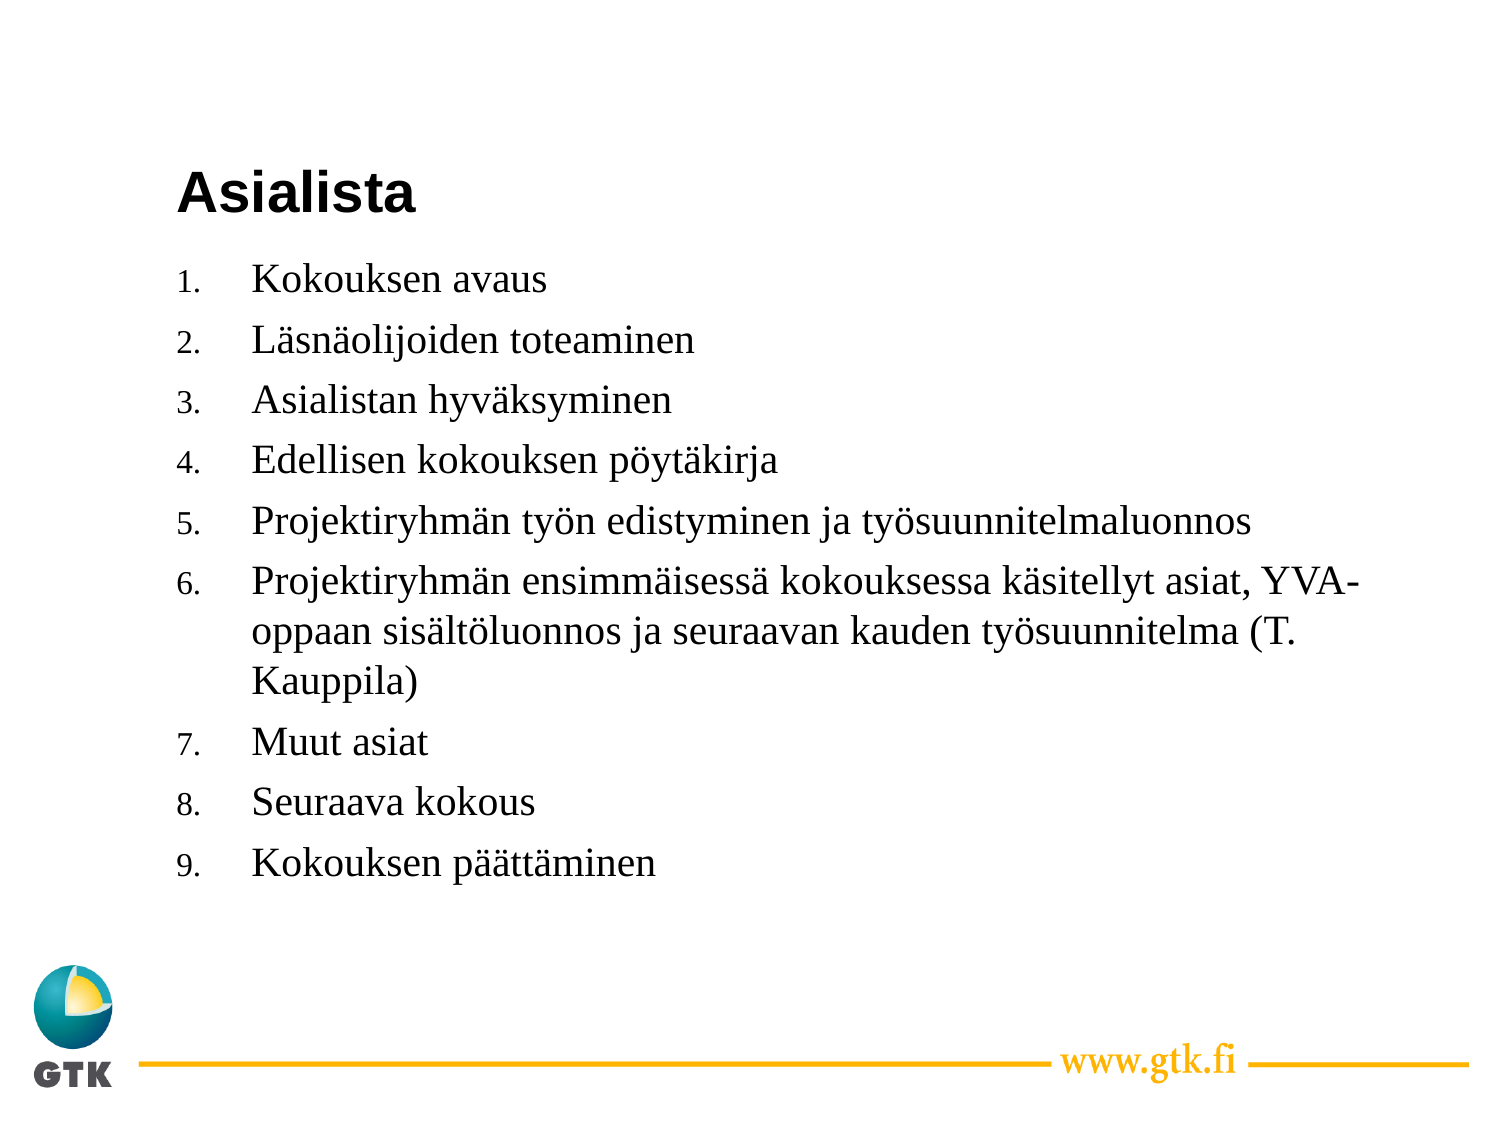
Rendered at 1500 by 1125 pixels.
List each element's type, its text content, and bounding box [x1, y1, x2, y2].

list Kokouksen avaus Läsnäolijoiden toteaminen Asialistan hyväksyminen Edellisen kokouksen pöytäkirja Projektiryhmän työn edistyminen ja työsuunnitelmaluonnos Projektiryhmän ensimmäisessä kokouksessa käsitellyt asiat, YVA-oppaan sisältöluonnos ja seuraavan kauden työsuunnitelma (T. Kauppila) Muut asiat Seuraava kokous Kokouksen päättäminen [161, 243, 1448, 1000]
title Asialista [161, 31, 1448, 232]
picture [131, 1032, 1478, 1092]
picture [28, 952, 118, 1094]
